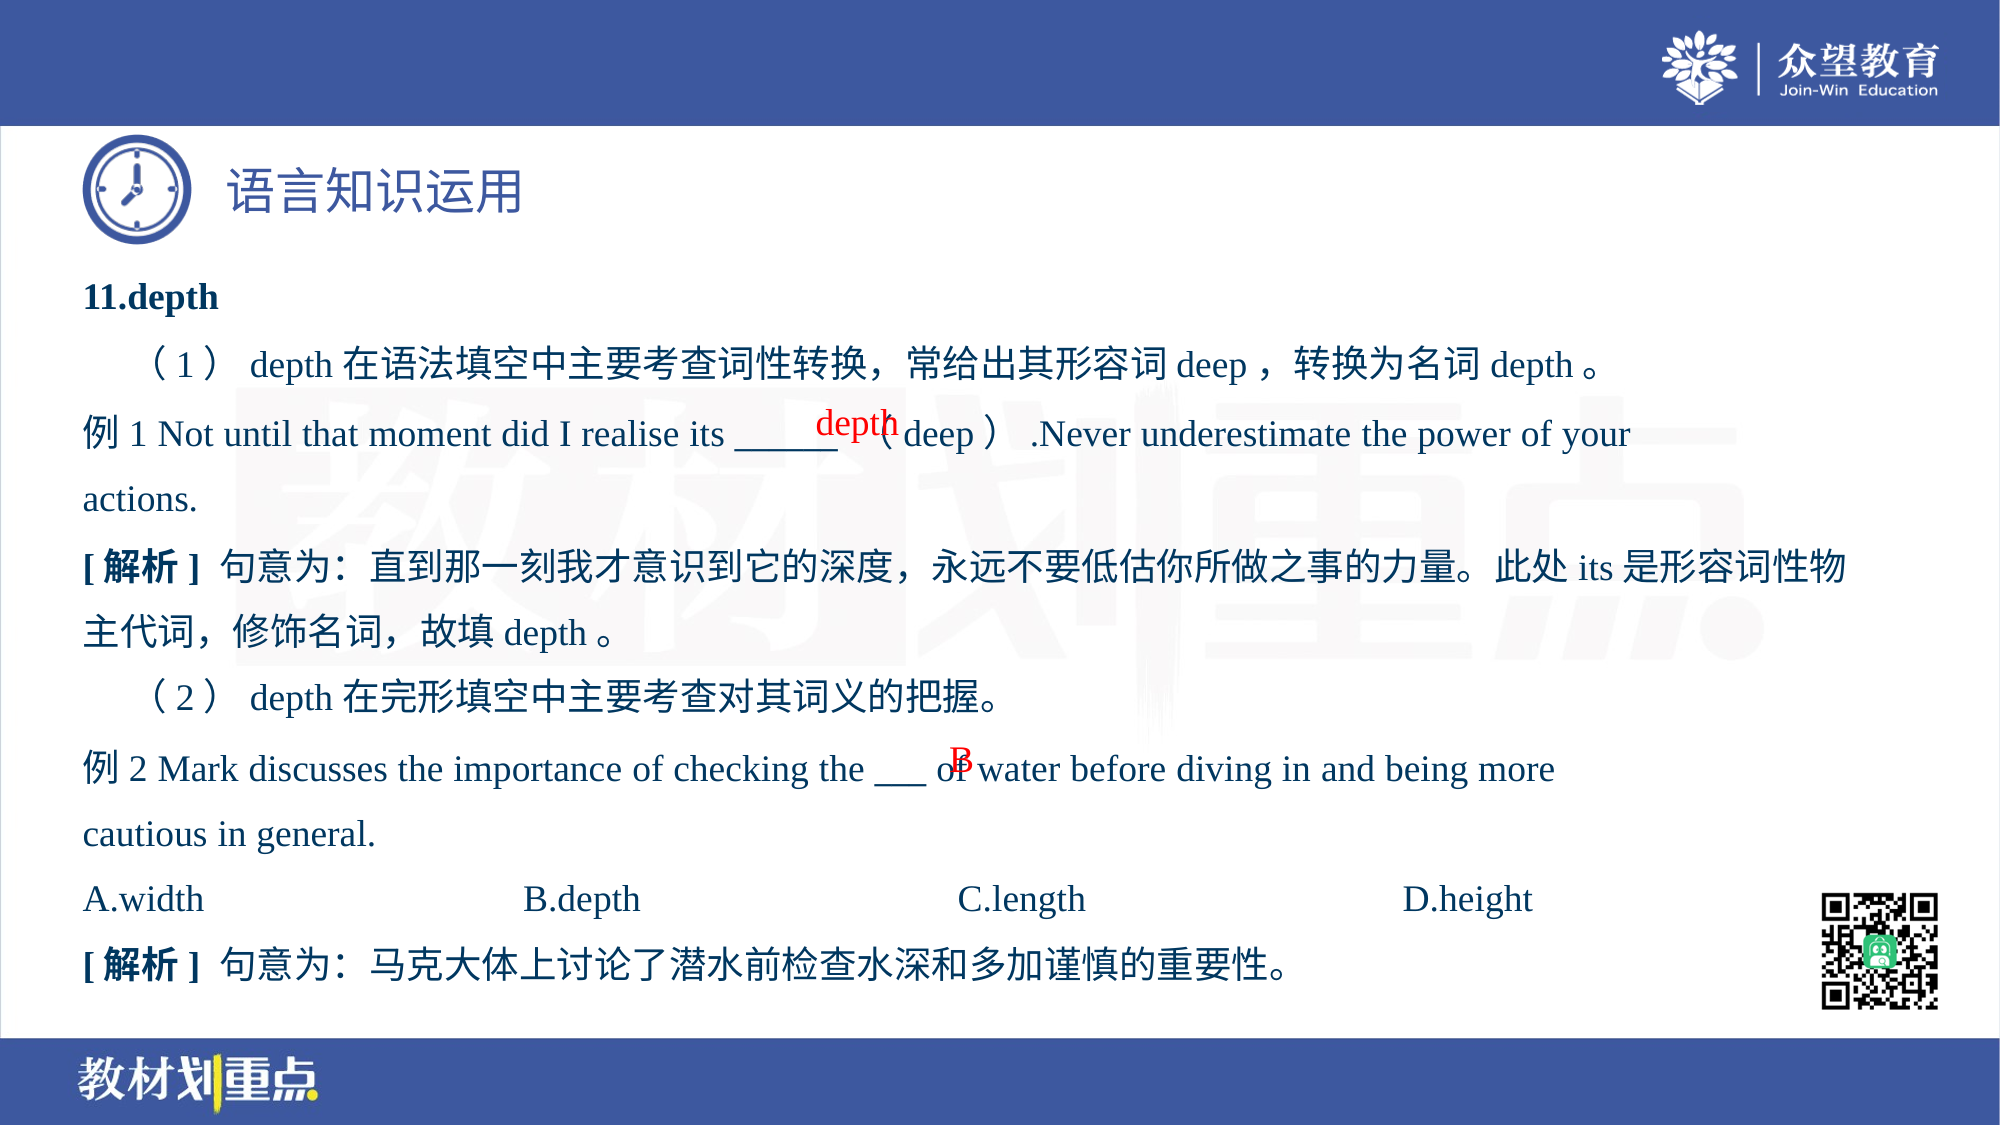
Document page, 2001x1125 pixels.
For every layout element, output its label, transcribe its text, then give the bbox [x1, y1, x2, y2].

text_box 例2 Mark discusses the importance of checking the ___ of water before diving in and being more cautious in general. [82, 720, 1817, 848]
text_box B [935, 715, 988, 774]
text_box [解析] 句意为：直到那一刻我才意识到它的深度，永远不要低估你所做之事的力量。此处its是形容词性物 主代词，修饰名词，故填depth。 [82, 519, 1817, 647]
text_box 11.depth （1）depth在语法填空中主要考查词性转换，常给出其形容词deep，转换为名词depth。 例1 Not until that moment did I realise its ______ （deep）.Never underestimate the power of your actions. [82, 247, 1817, 513]
text_box depth [802, 378, 913, 437]
text_box [解析] 句意为：马克大体上讨论了潜水前检查水深和多加谨慎的重要性。 [82, 921, 1817, 979]
picture [0, 0, 2000, 1125]
text_box （2）depth在完形填空中主要考查对其词义的把握。 [82, 653, 1817, 711]
text_box A.width B.depth C.length D.height [82, 854, 1817, 912]
